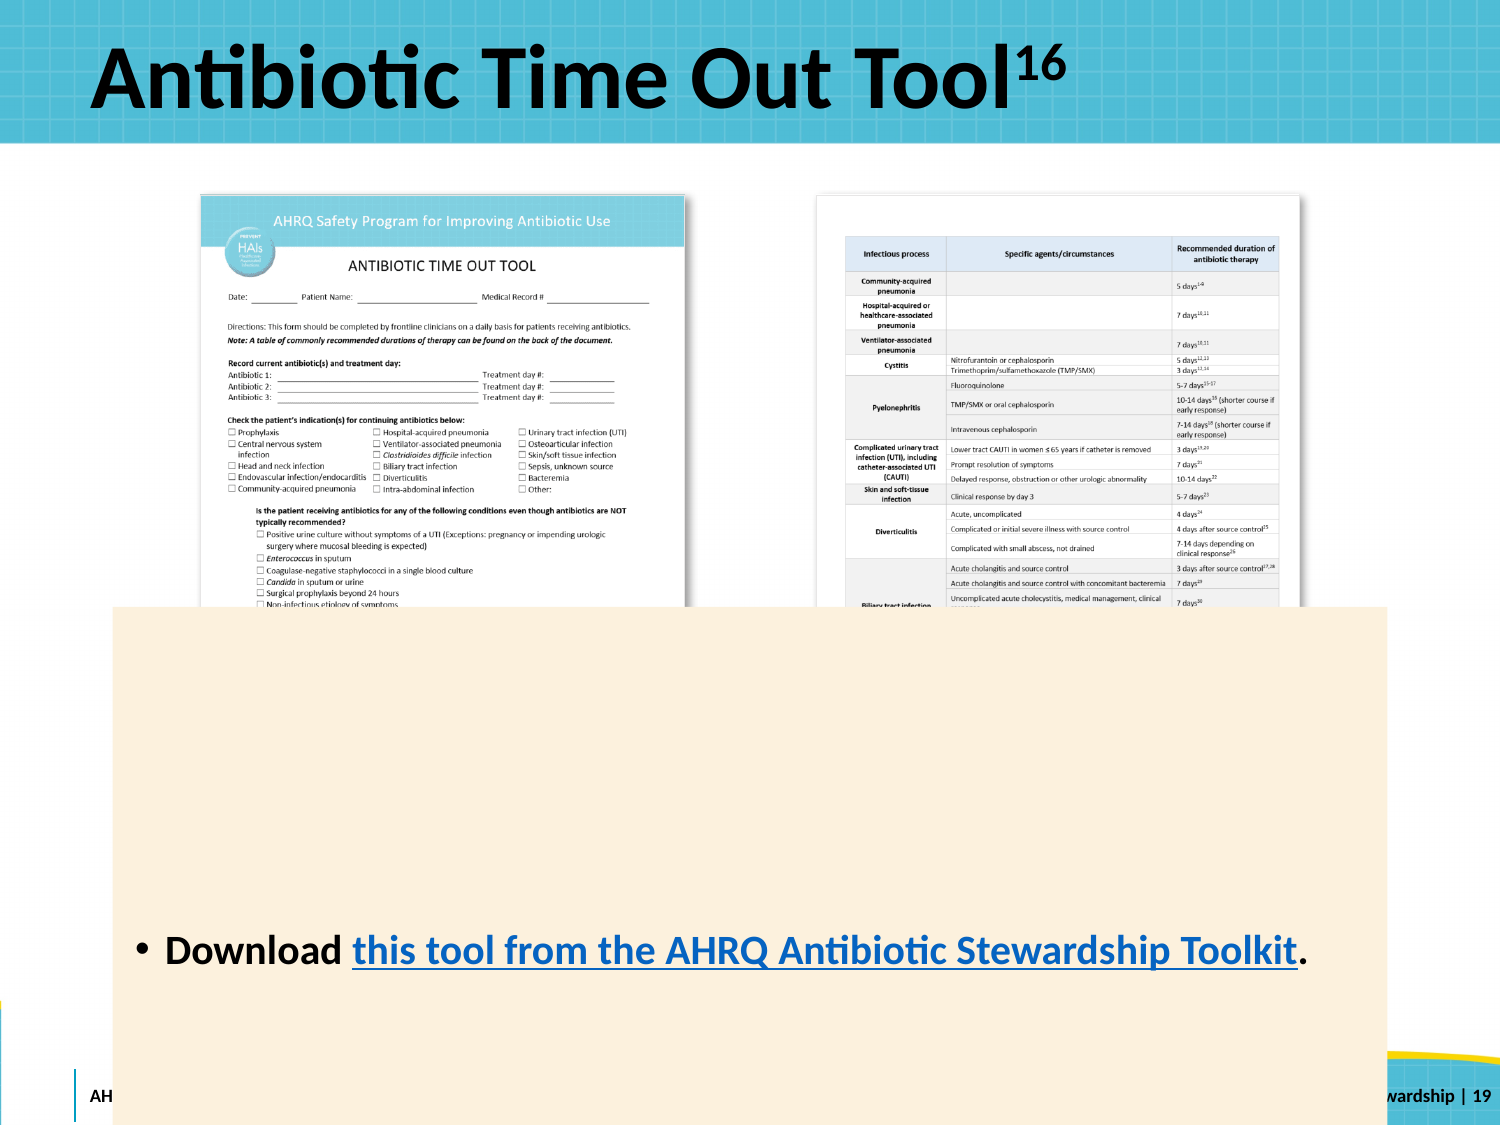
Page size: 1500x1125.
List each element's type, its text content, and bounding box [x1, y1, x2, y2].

slide_number | 19 [1455, 1065, 1500, 1125]
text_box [200, 194, 1300, 825]
picture [0, 0, 1500, 1125]
list Download this tool from the AHRQ Antibiotic Stewardship Toolkit. [112, 606, 1388, 1125]
title Antibiotic Time Out Tool16 [75, 0, 1425, 150]
